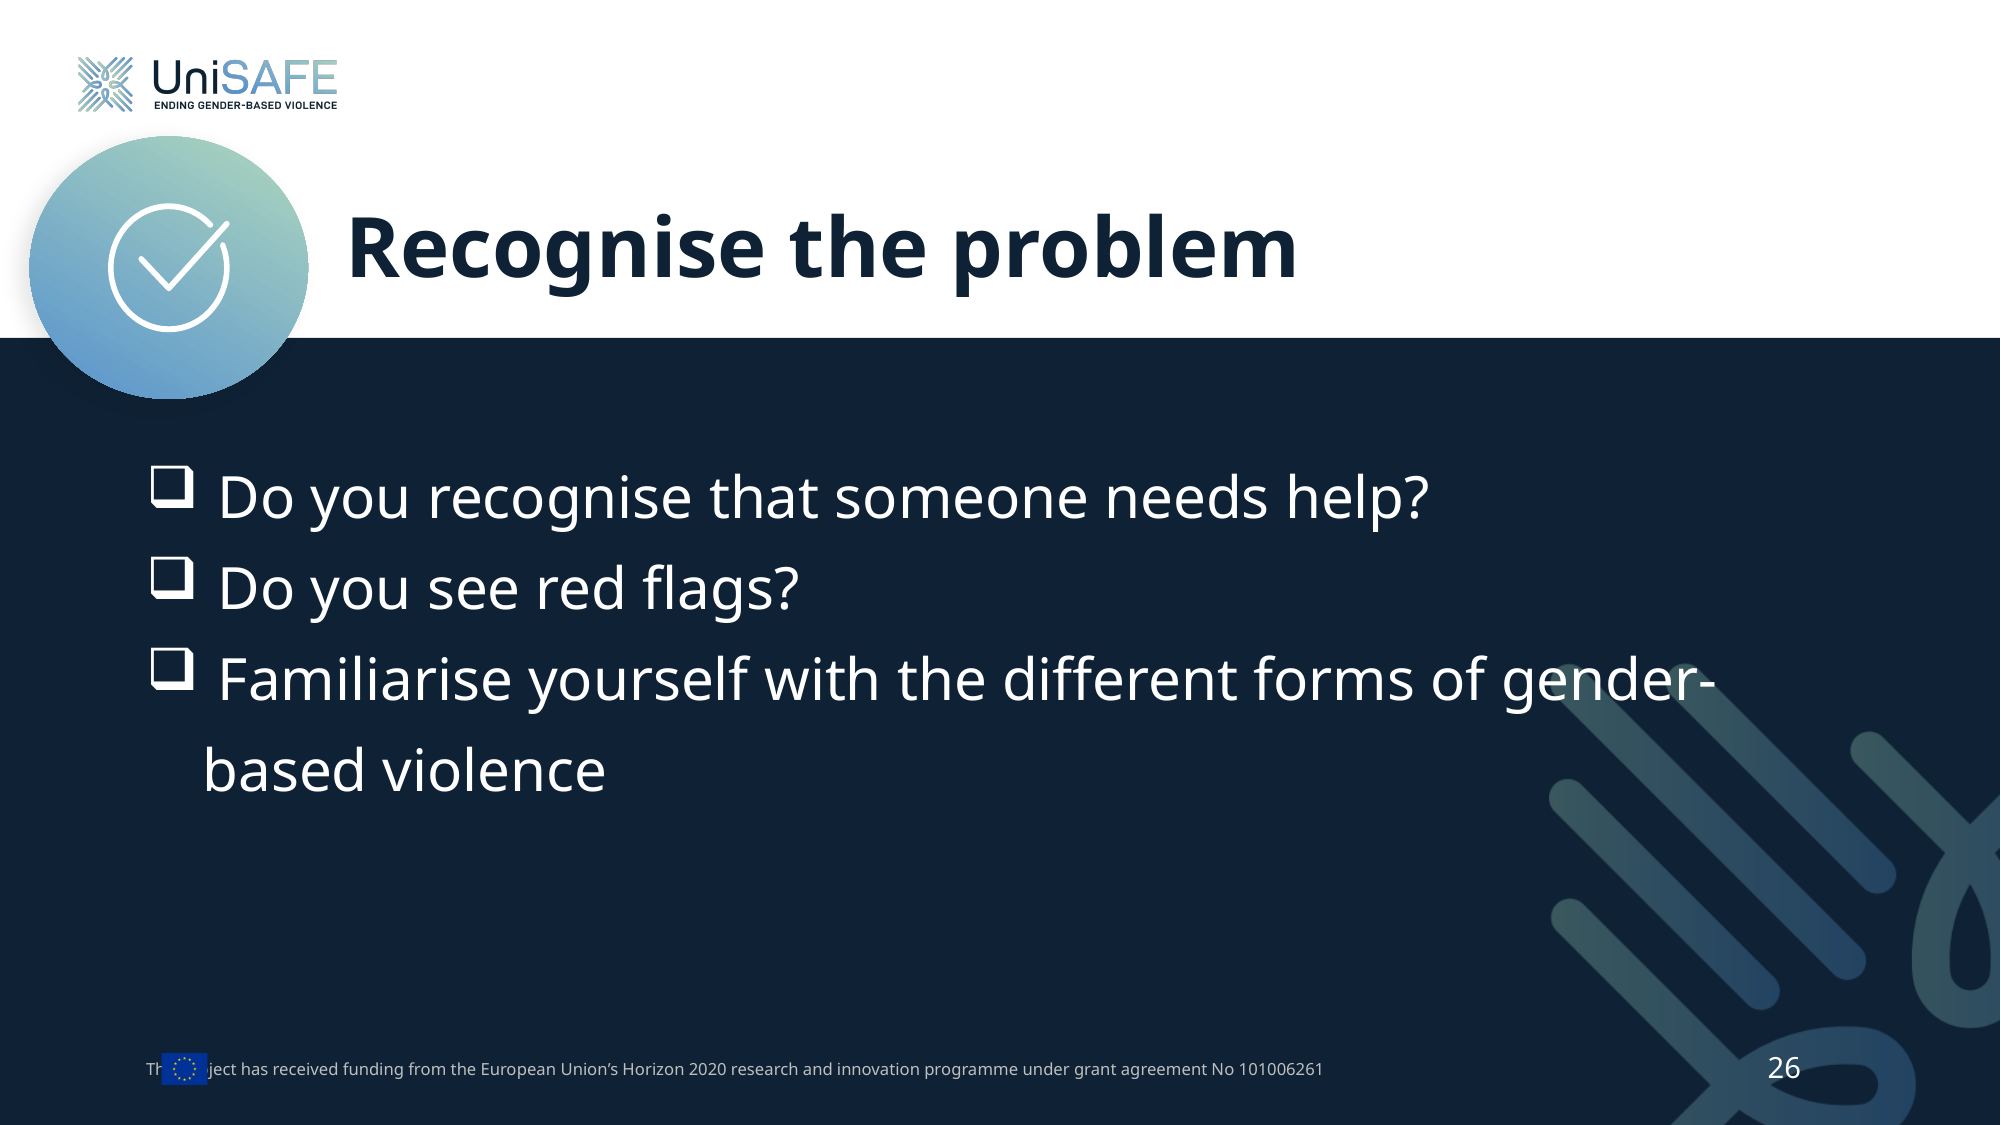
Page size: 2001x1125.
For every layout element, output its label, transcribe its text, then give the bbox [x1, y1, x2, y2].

text_box [108, 203, 230, 333]
title Recognise the problem [345, 173, 2000, 302]
text_box Do you recognise that someone needs help? Do you see red flags? Familiarise yourself with the different forms of gender-based violence [146, 431, 1743, 811]
text_box [28, 135, 310, 401]
picture [78, 57, 337, 112]
